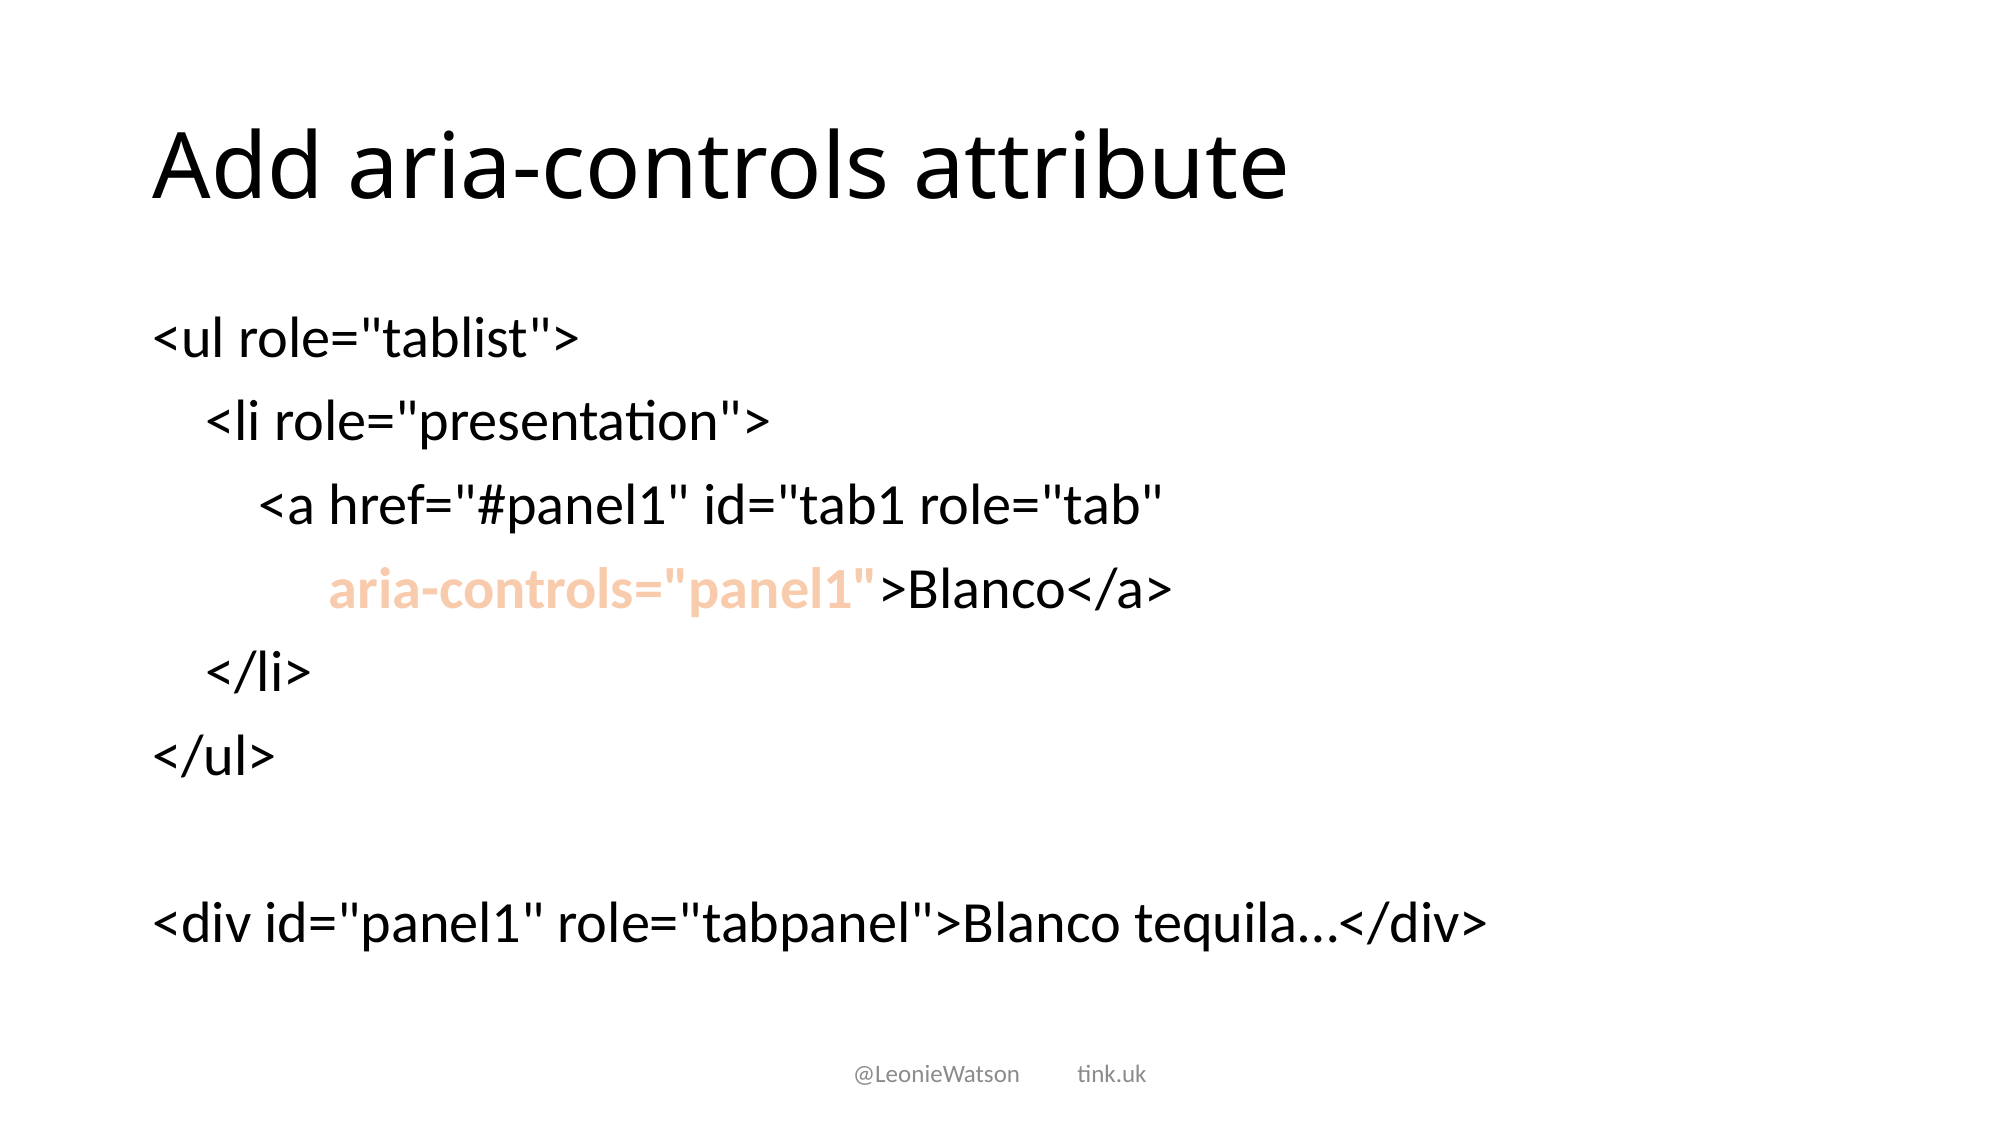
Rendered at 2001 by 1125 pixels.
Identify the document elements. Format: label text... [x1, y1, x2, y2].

title Add aria-controls attribute [137, 59, 1863, 278]
list <ul role="tablist"> <li role="presentation"> <a href="#panel1" id="tab1 role="tab" aria-controls="panel1">Blanco</a> </li> </ul> <div id="panel1" role="tabpanel">Blanco tequila…</div> [137, 299, 1863, 1014]
footer @LeonieWatson tink.uk [662, 1042, 1338, 1103]
